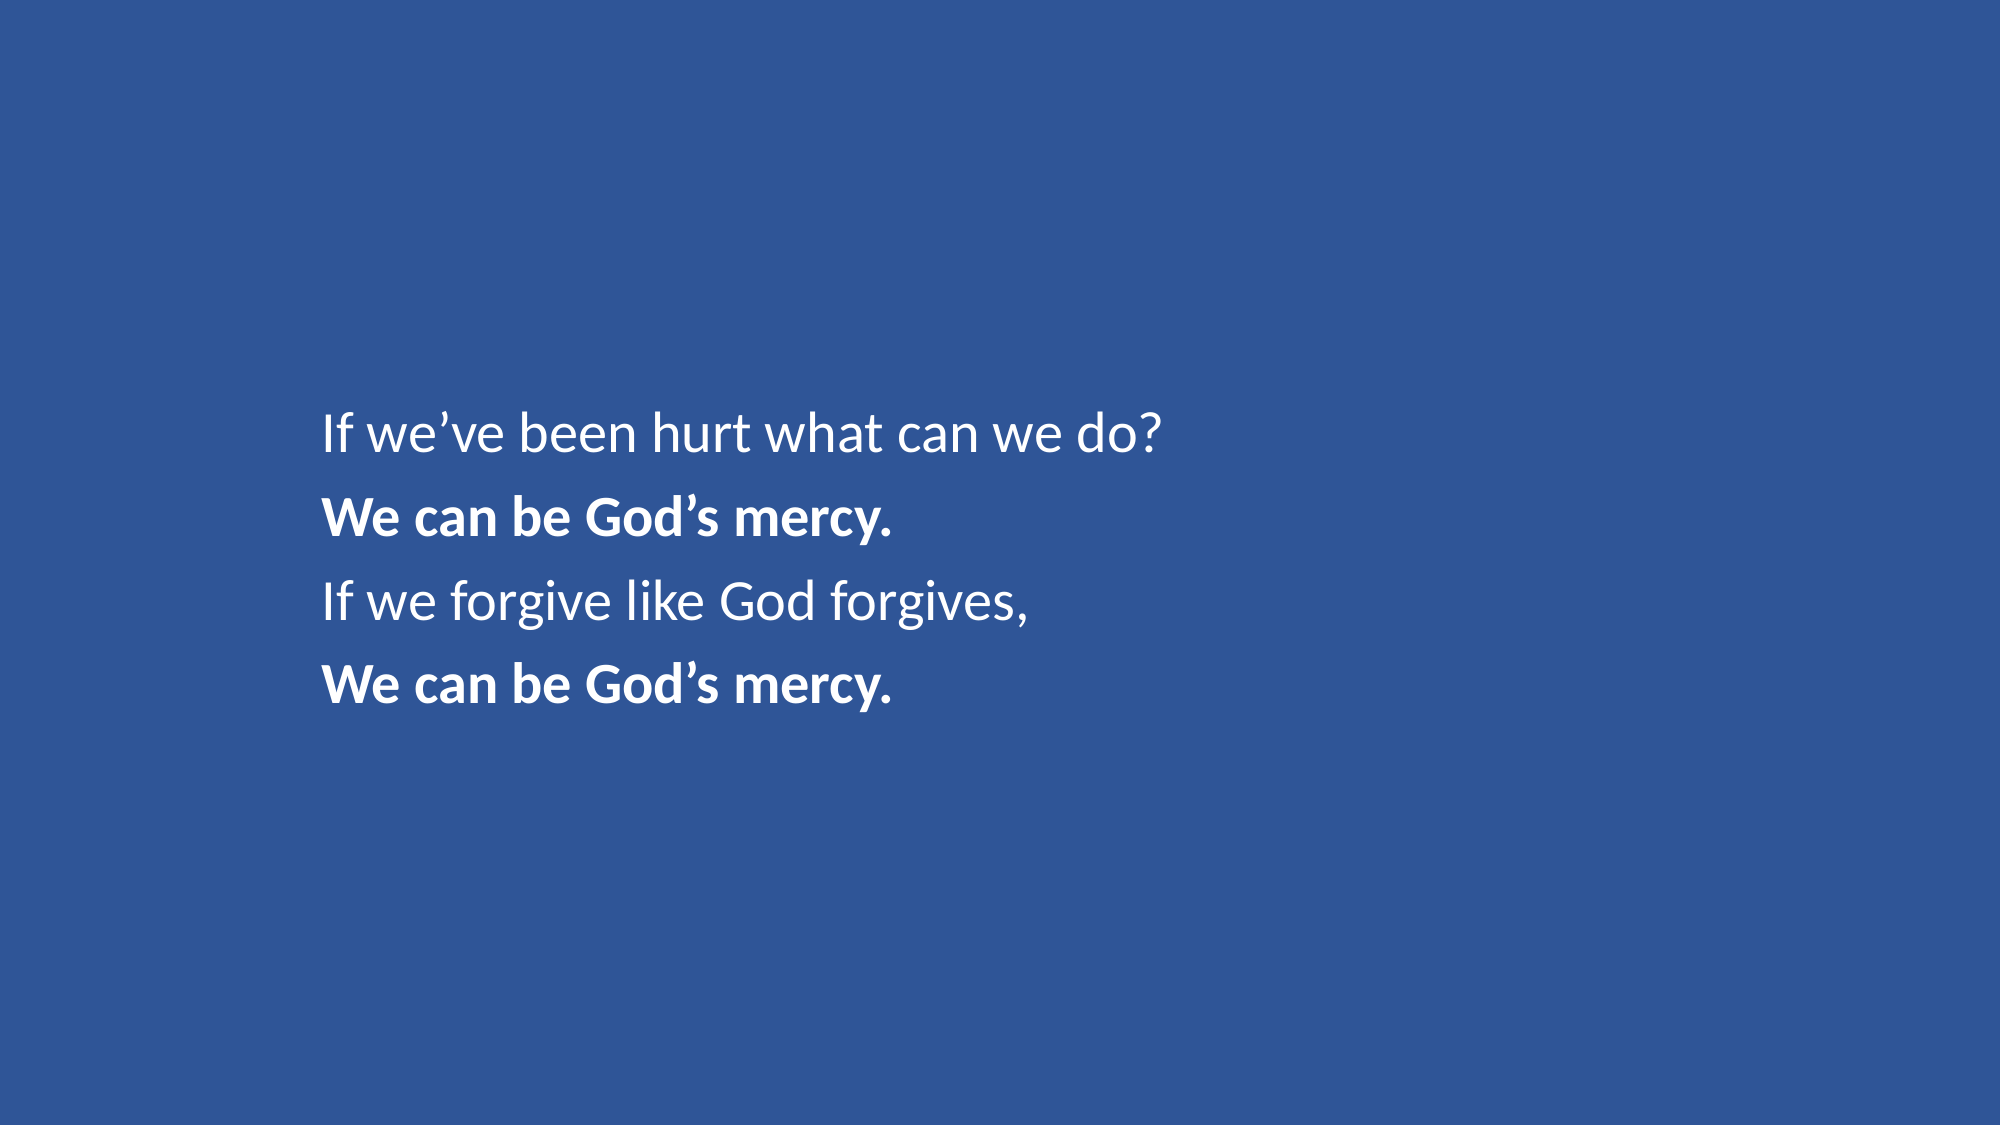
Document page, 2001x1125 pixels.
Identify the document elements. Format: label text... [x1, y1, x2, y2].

list If we’ve been hurt what can we do? We can be God’s mercy. If we forgive like God forgives, We can be God’s mercy. [306, 394, 1694, 731]
